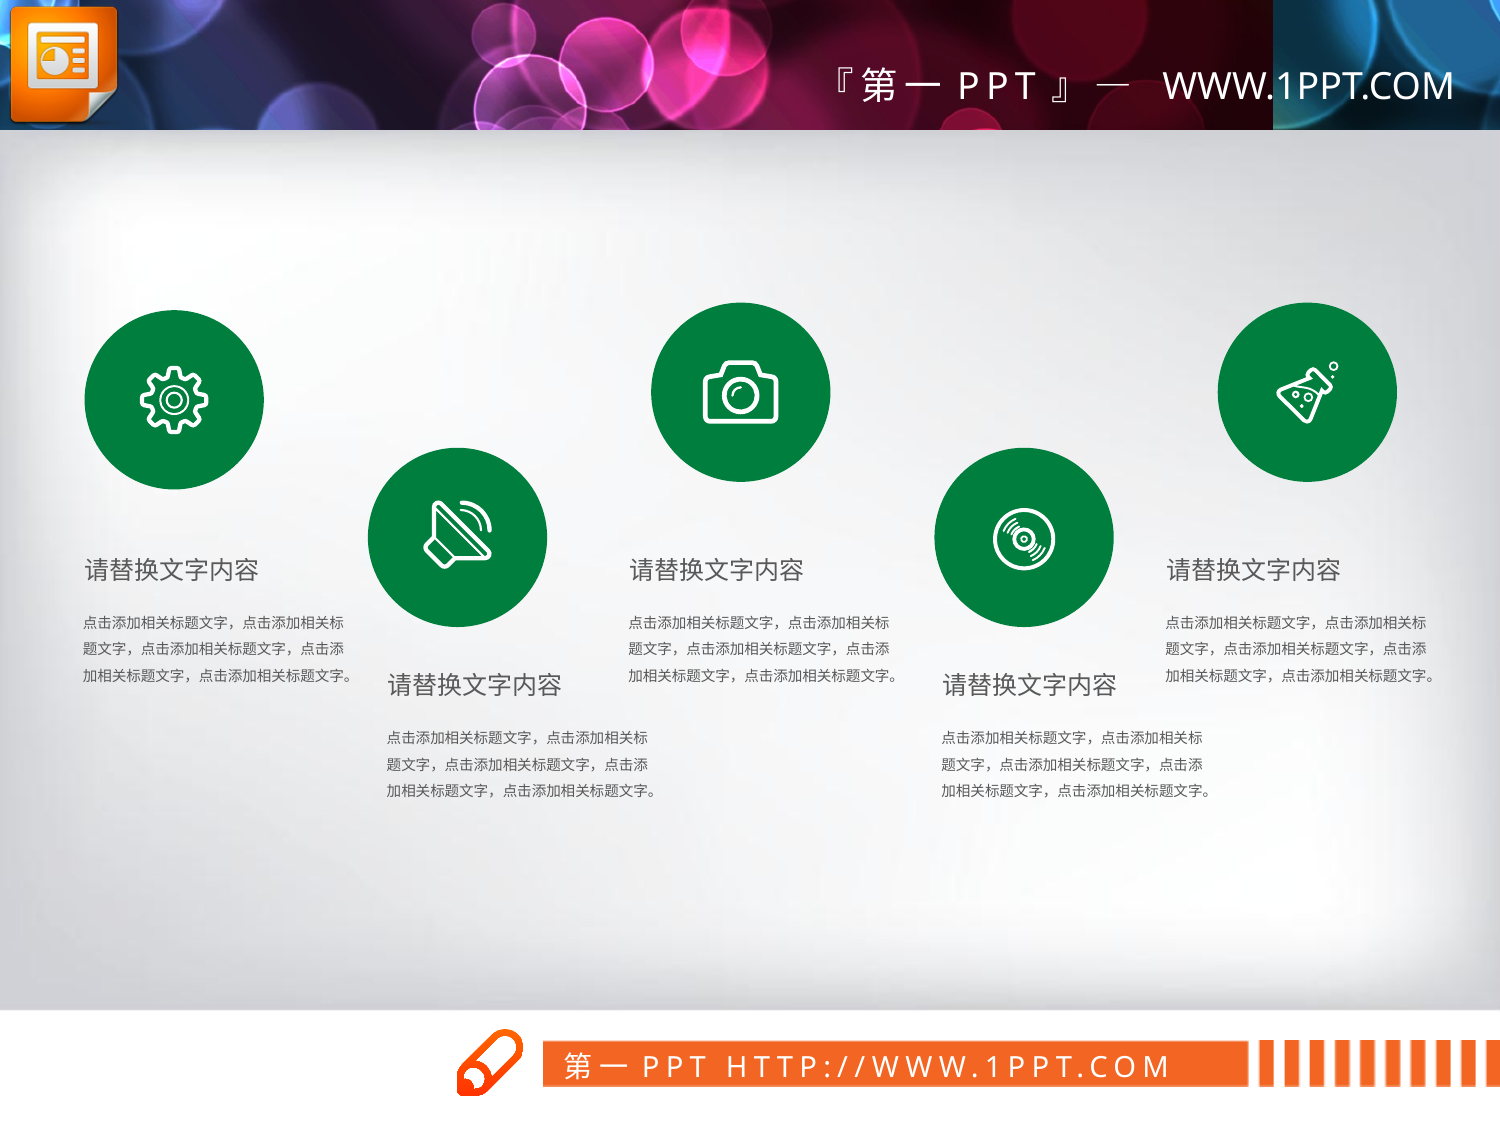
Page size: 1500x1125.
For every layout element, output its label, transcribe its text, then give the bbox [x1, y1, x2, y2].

text_box 点击添加相关标题文字，点击添加相关标题文字，点击添加相关标题文字，点击添加相关标题文字，点击添加相关标题文字。 [68, 598, 368, 692]
text_box 点击添加相关标题文字，点击添加相关标题文字，点击添加相关标题文字，点击添加相关标题文字，点击添加相关标题文字。 [613, 598, 914, 692]
text_box 请替换文字内容 [373, 661, 578, 707]
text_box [367, 447, 548, 628]
text_box 请替换文字内容 [1151, 546, 1357, 592]
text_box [84, 309, 265, 490]
picture [543, 1040, 1500, 1087]
text_box 请替换文字内容 [927, 661, 1133, 707]
text_box 请替换文字内容 [69, 546, 275, 592]
picture [0, 0, 1500, 1012]
text_box 点击添加相关标题文字，点击添加相关标题文字，点击添加相关标题文字，点击添加相关标题文字，点击添加相关标题文字。 [371, 713, 672, 807]
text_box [934, 447, 1114, 628]
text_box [650, 302, 831, 483]
text_box 点击添加相关标题文字，点击添加相关标题文字，点击添加相关标题文字，点击添加相关标题文字，点击添加相关标题文字。 [926, 713, 1227, 807]
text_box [1217, 302, 1398, 483]
text_box 请替换文字内容 [614, 546, 820, 592]
text_box 点击添加相关标题文字，点击添加相关标题文字，点击添加相关标题文字，点击添加相关标题文字，点击添加相关标题文字。 [1150, 598, 1451, 692]
